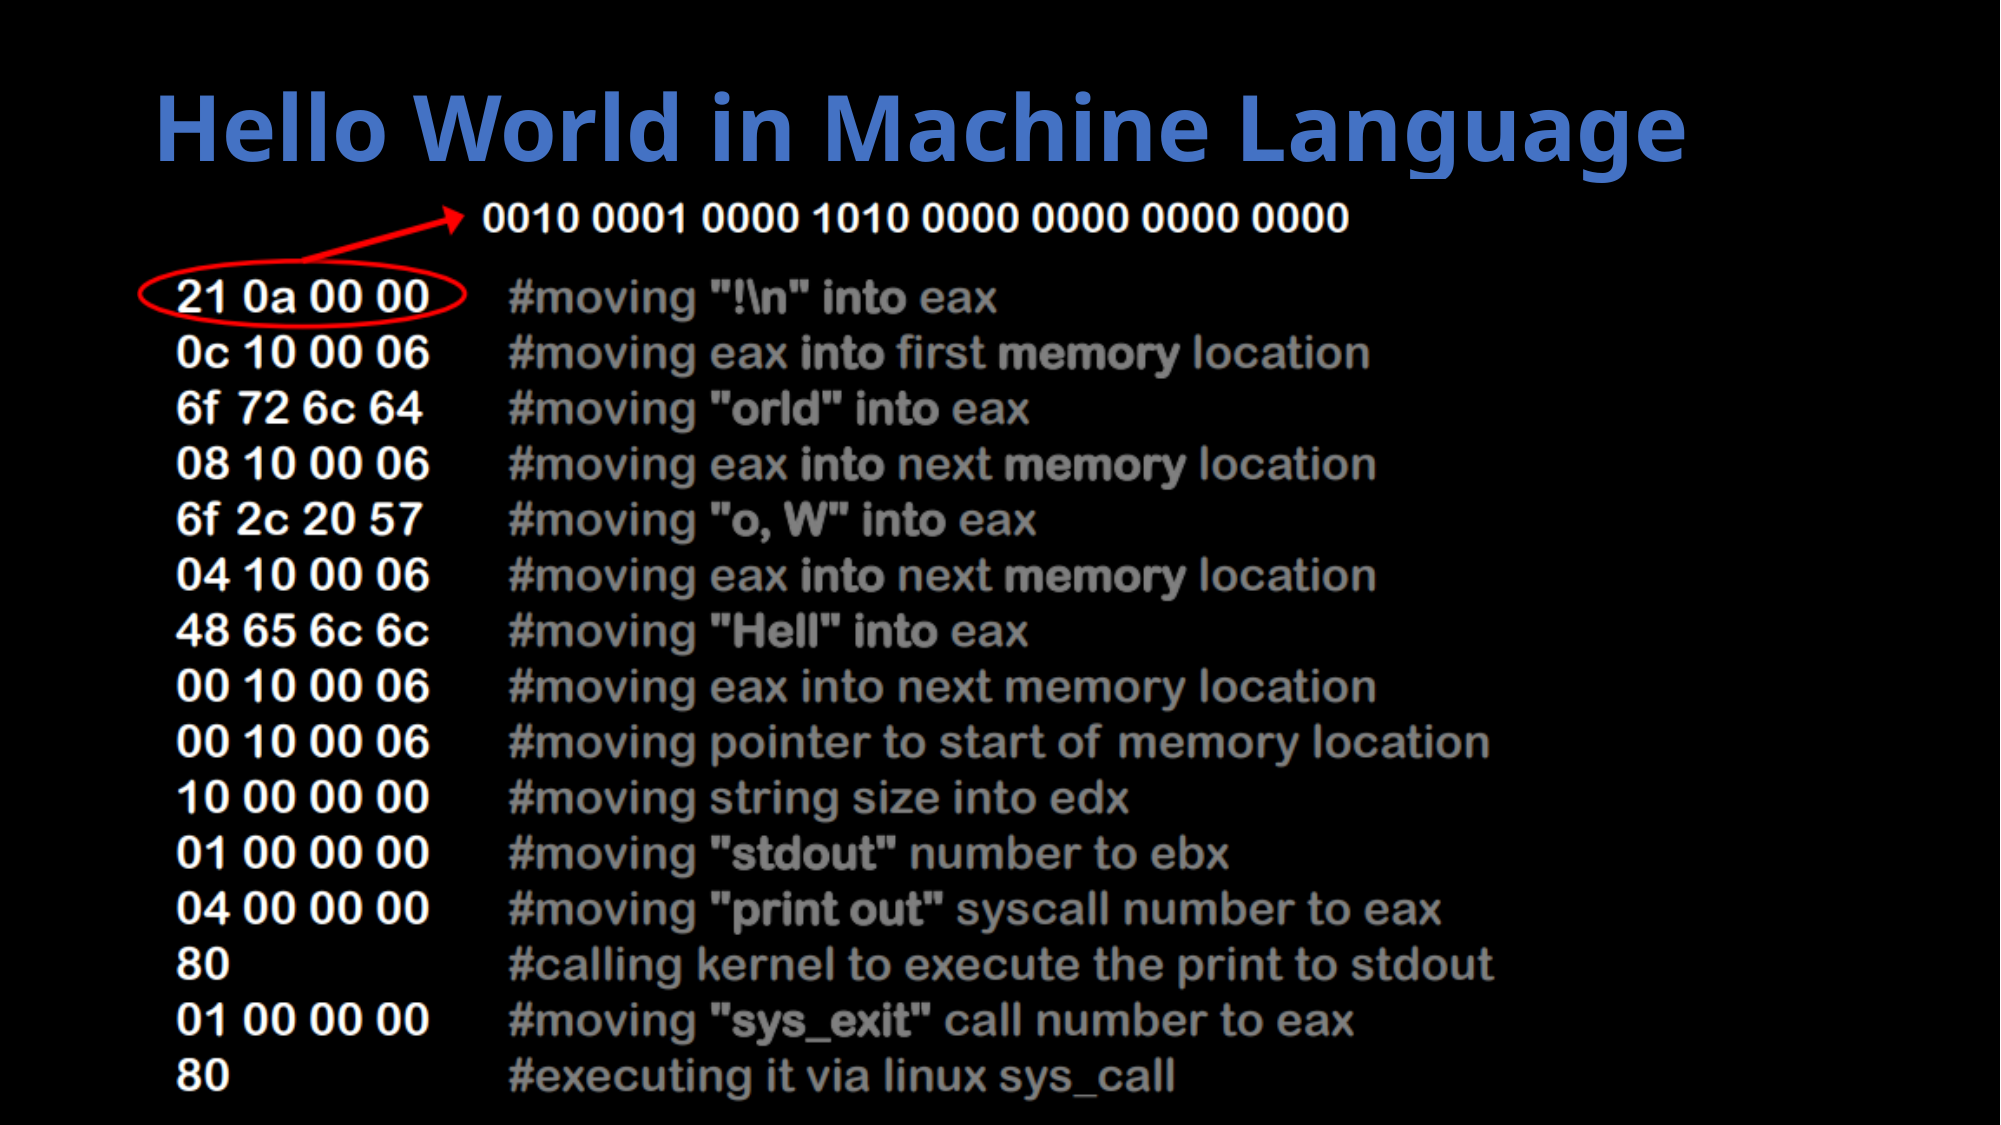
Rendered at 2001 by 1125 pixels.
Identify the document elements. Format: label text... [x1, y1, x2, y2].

title Hello World in Machine Language [137, 22, 1863, 241]
picture [137, 179, 1527, 1121]
